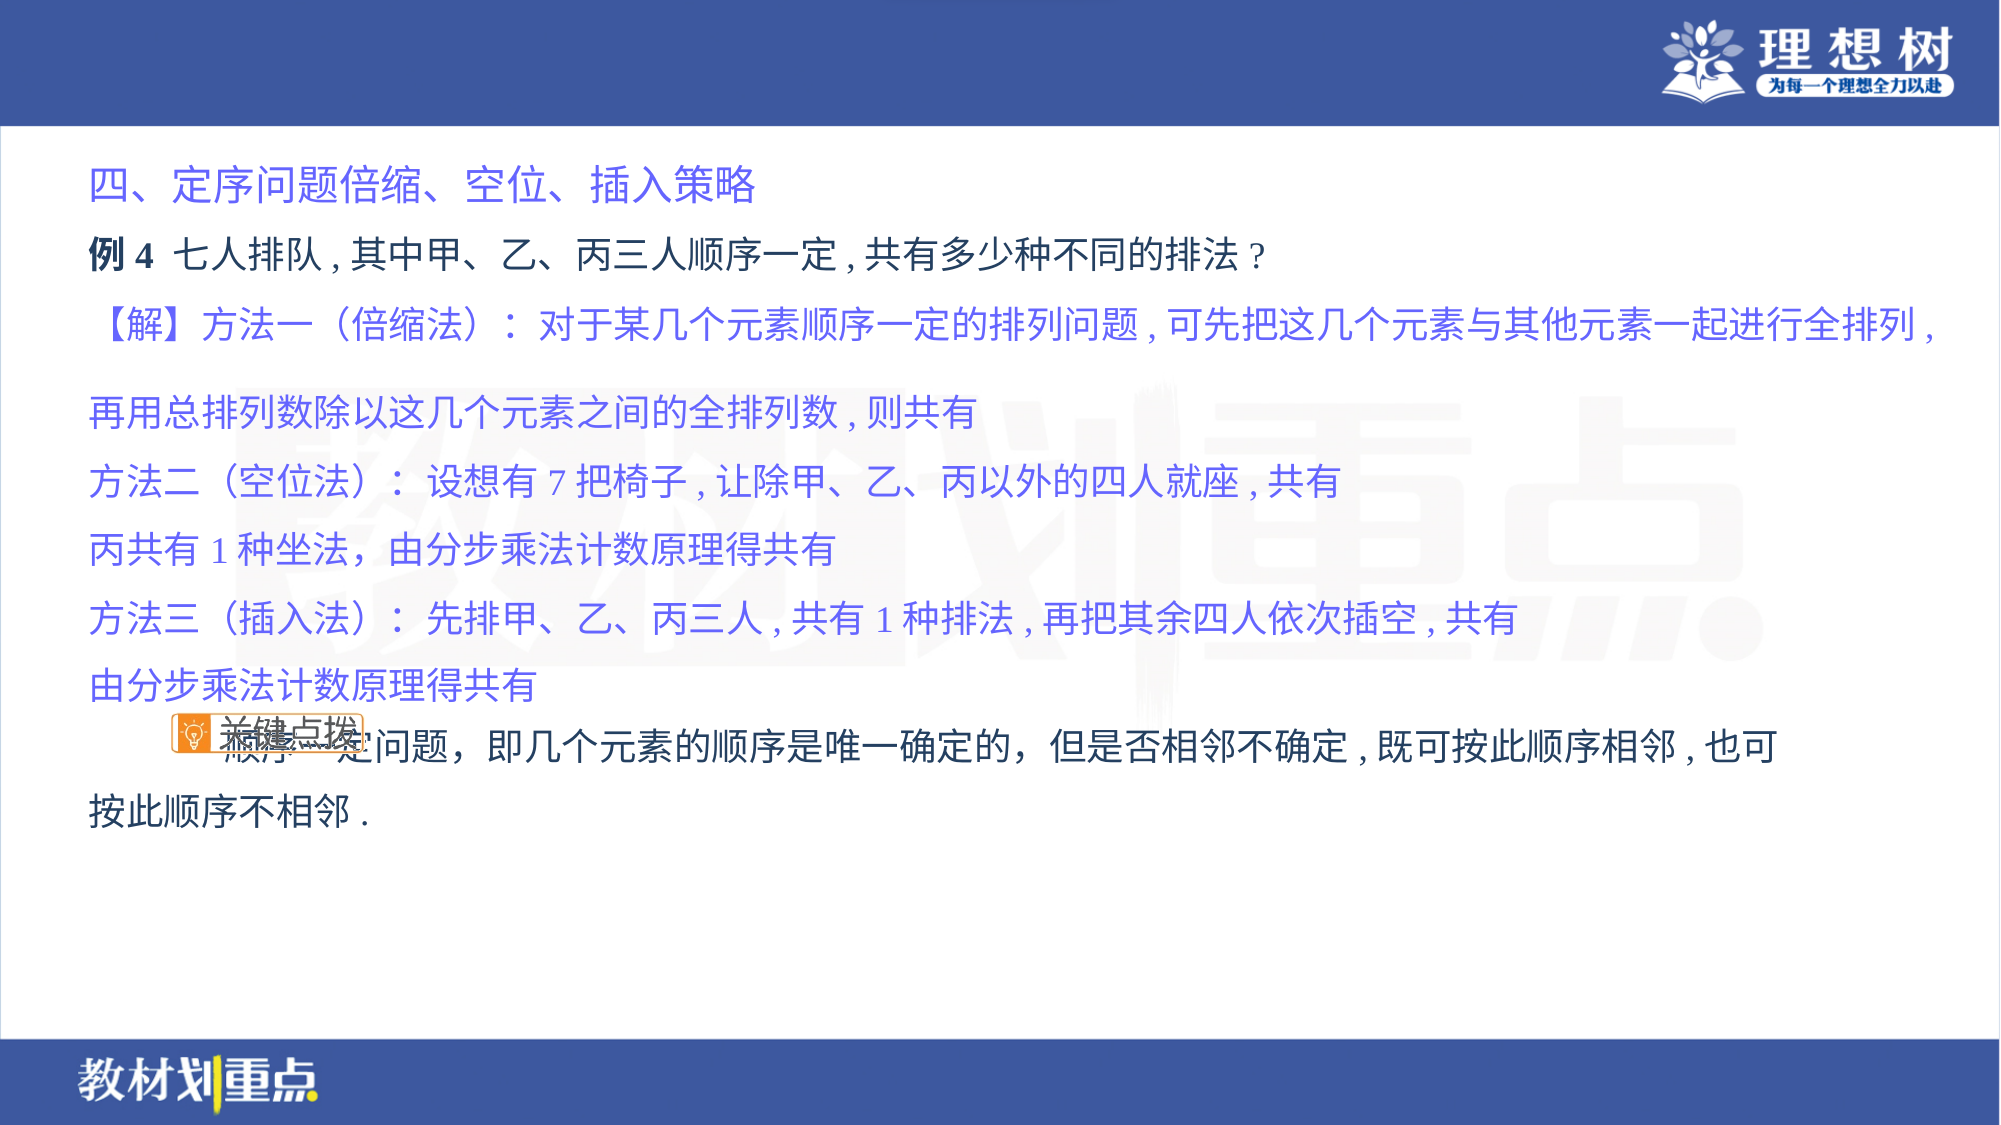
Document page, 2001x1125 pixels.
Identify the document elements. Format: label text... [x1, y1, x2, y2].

text_box 顺序一定问题，即几个元素的顺序是唯一确定的，但是否相邻不确定,既可按此顺序相邻,也可 按此顺序不相邻. [88, 699, 1911, 826]
text_box 四、定序问题倍缩、空位、插入策略 [88, 135, 1911, 209]
text_box 例4 七人排队,其中甲、乙、丙三人顺序一定,共有多少种不同的排法? [88, 209, 1911, 269]
picture [0, 0, 2000, 1125]
